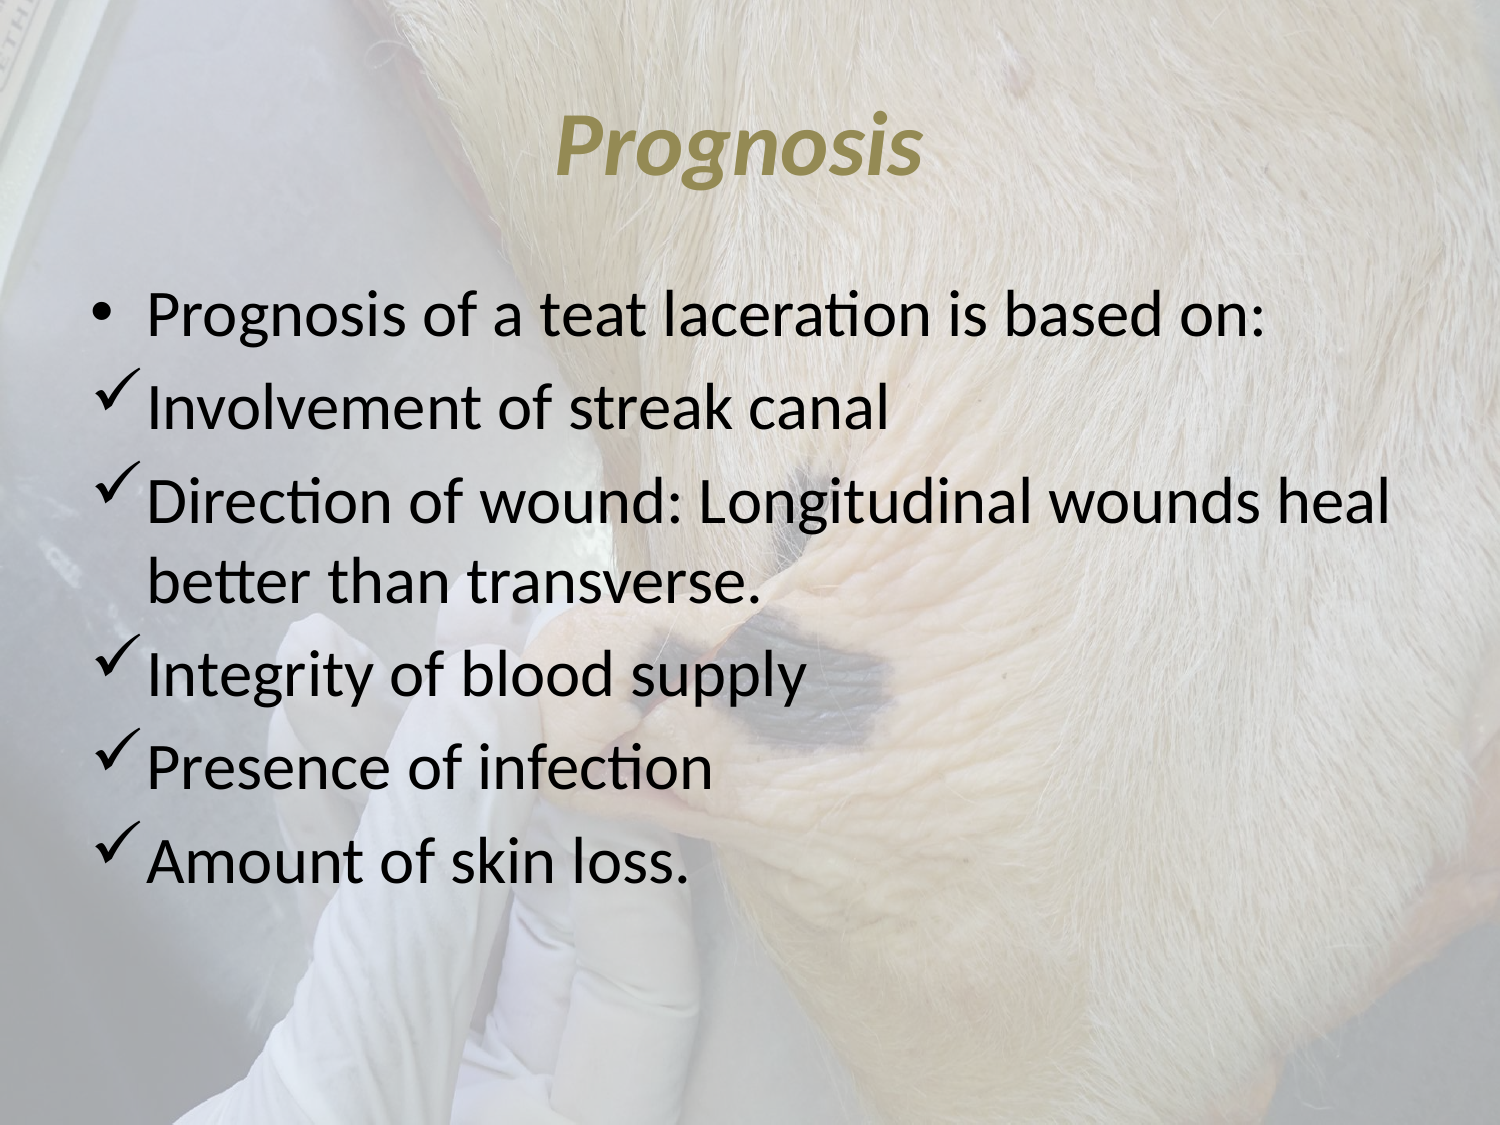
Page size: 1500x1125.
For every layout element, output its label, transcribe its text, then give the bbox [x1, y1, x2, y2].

title Prognosis [75, 45, 1425, 233]
list Prognosis of a teat laceration is based on: Involvement of streak canal Direction of wound: Longitudinal wounds heal better than transverse. Integrity of blood supply Presence of infection Amount of skin loss. [75, 262, 1425, 1005]
